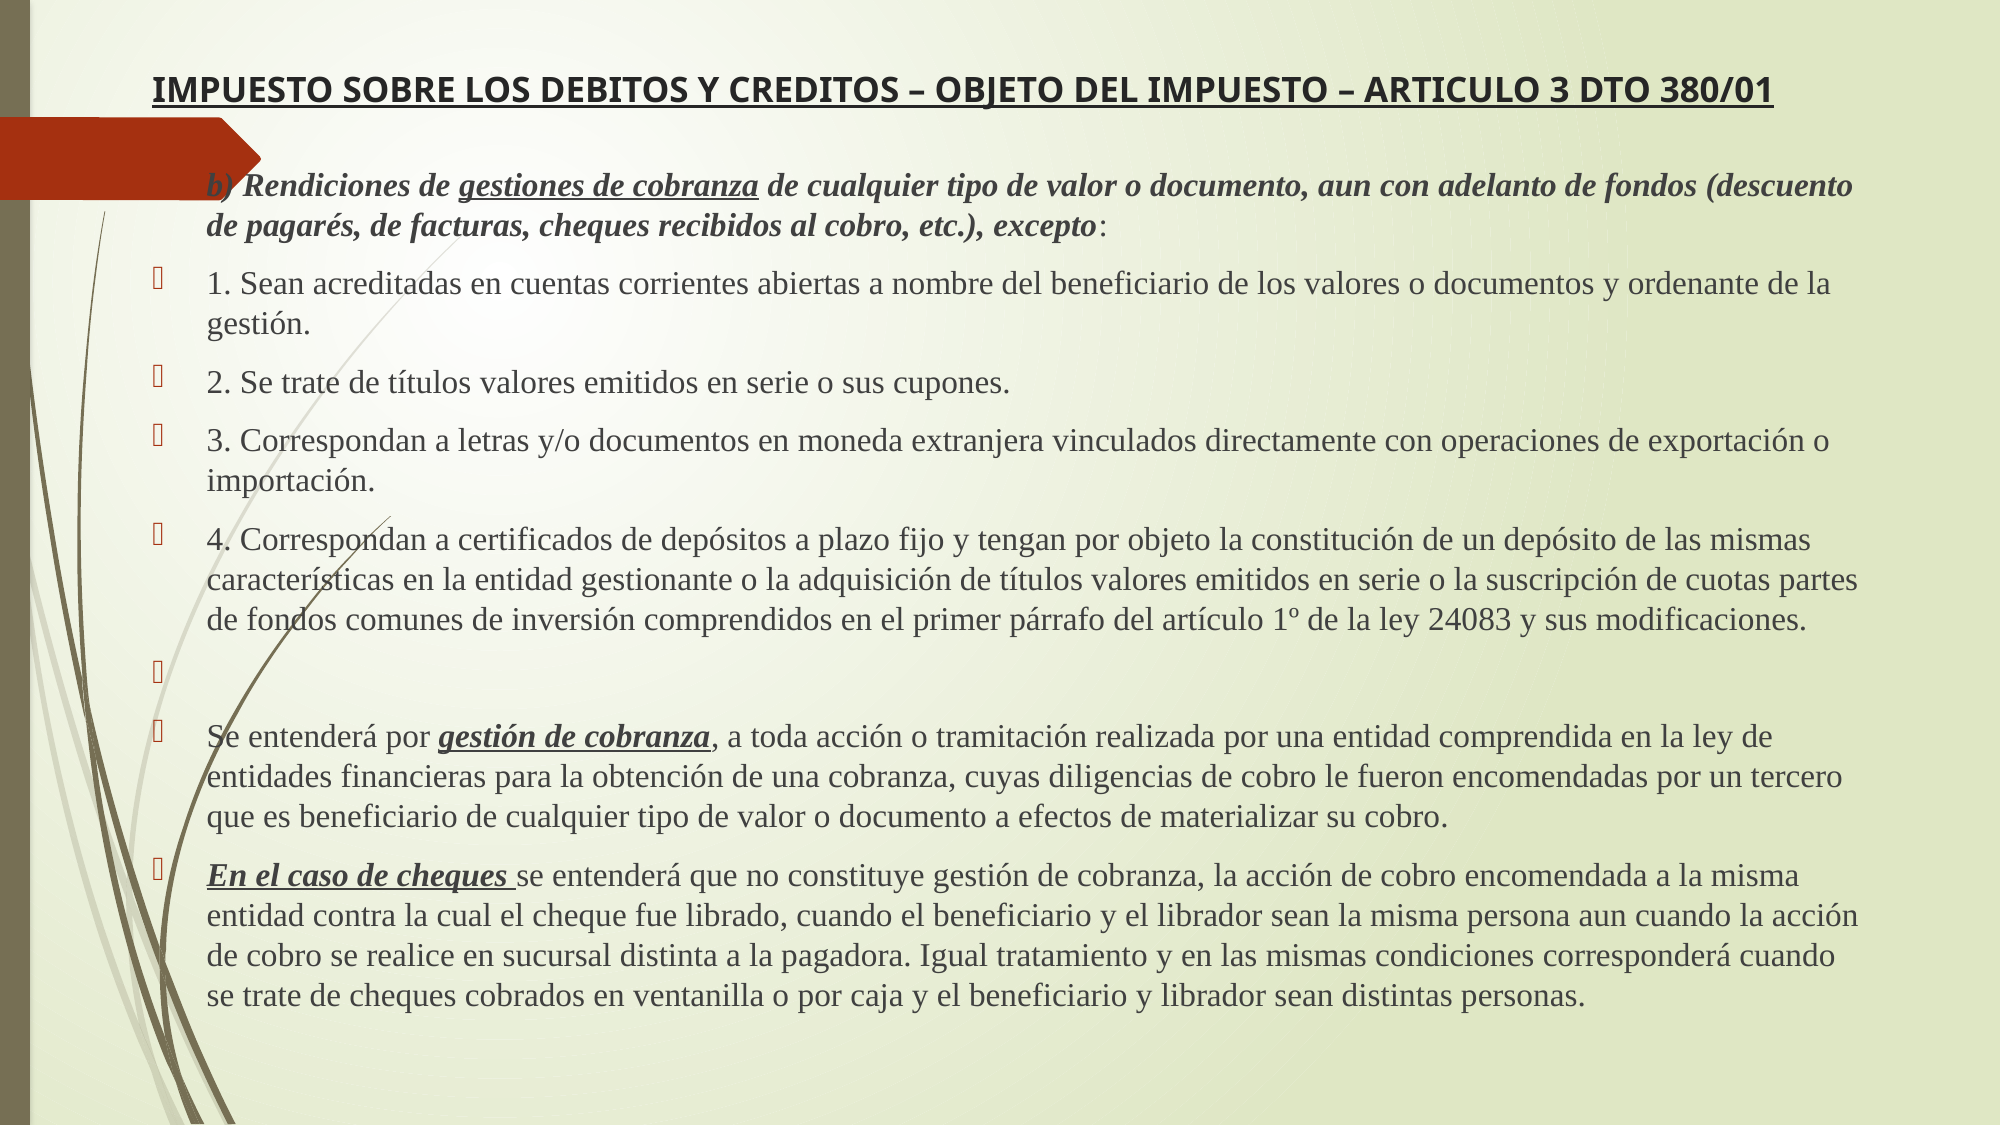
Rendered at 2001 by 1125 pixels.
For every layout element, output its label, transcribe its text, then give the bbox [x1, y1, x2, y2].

list b) Rendiciones de gestiones de cobranza de cualquier tipo de valor o documento, aun con adelanto de fondos (descuento de pagarés, de facturas, cheques recibidos al cobro, etc.), excepto: 1. Sean acreditadas en cuentas corrientes abiertas a nombre del beneficiario de los valores o documentos y ordenante de la gestión. 2. Se trate de títulos valores emitidos en serie o sus cupones. 3. Correspondan a letras y/o documentos en moneda extranjera vinculados directamente con operaciones de exportación o importación. 4. Correspondan a certificados de depósitos a plazo fijo y tengan por objeto la constitución de un depósito de las mismas características en la entidad gestionante o la adquisición de títulos valores emitidos en serie o la suscripción de cuotas partes de fondos comunes de inversión comprendidos en el primer párrafo del artículo 1º de la ley 24083 y sus modificaciones. Se entenderá por gestión de cobranza, a toda acción o tramitación realizada por una entidad comprendida en la ley de entidades financieras para la obtención de una cobranza, cuyas diligencias de cobro le fueron encomendadas por un tercero que es beneficiario de cualquier tipo de valor o documento a efectos de materializar su cobro. En el caso de cheques se entenderá que no constituye gestión de cobranza, la acción de cobro encomendada a la misma entidad contra la cual el cheque fue librado, cuando el beneficiario y el librador sean la misma persona aun cuando la acción de cobro se realice en sucursal distinta a la pagadora. Igual tratamiento y en las mismas condiciones corresponderá cuando se trate de cheques cobrados en ventanilla o por caja y el beneficiario y librador sean distintas personas. [137, 155, 1881, 1050]
title IMPUESTO SOBRE LOS DEBITOS Y CREDITOS – OBJETO DEL IMPUESTO – ARTICULO 3 DTO 380/01 [137, 59, 1863, 155]
